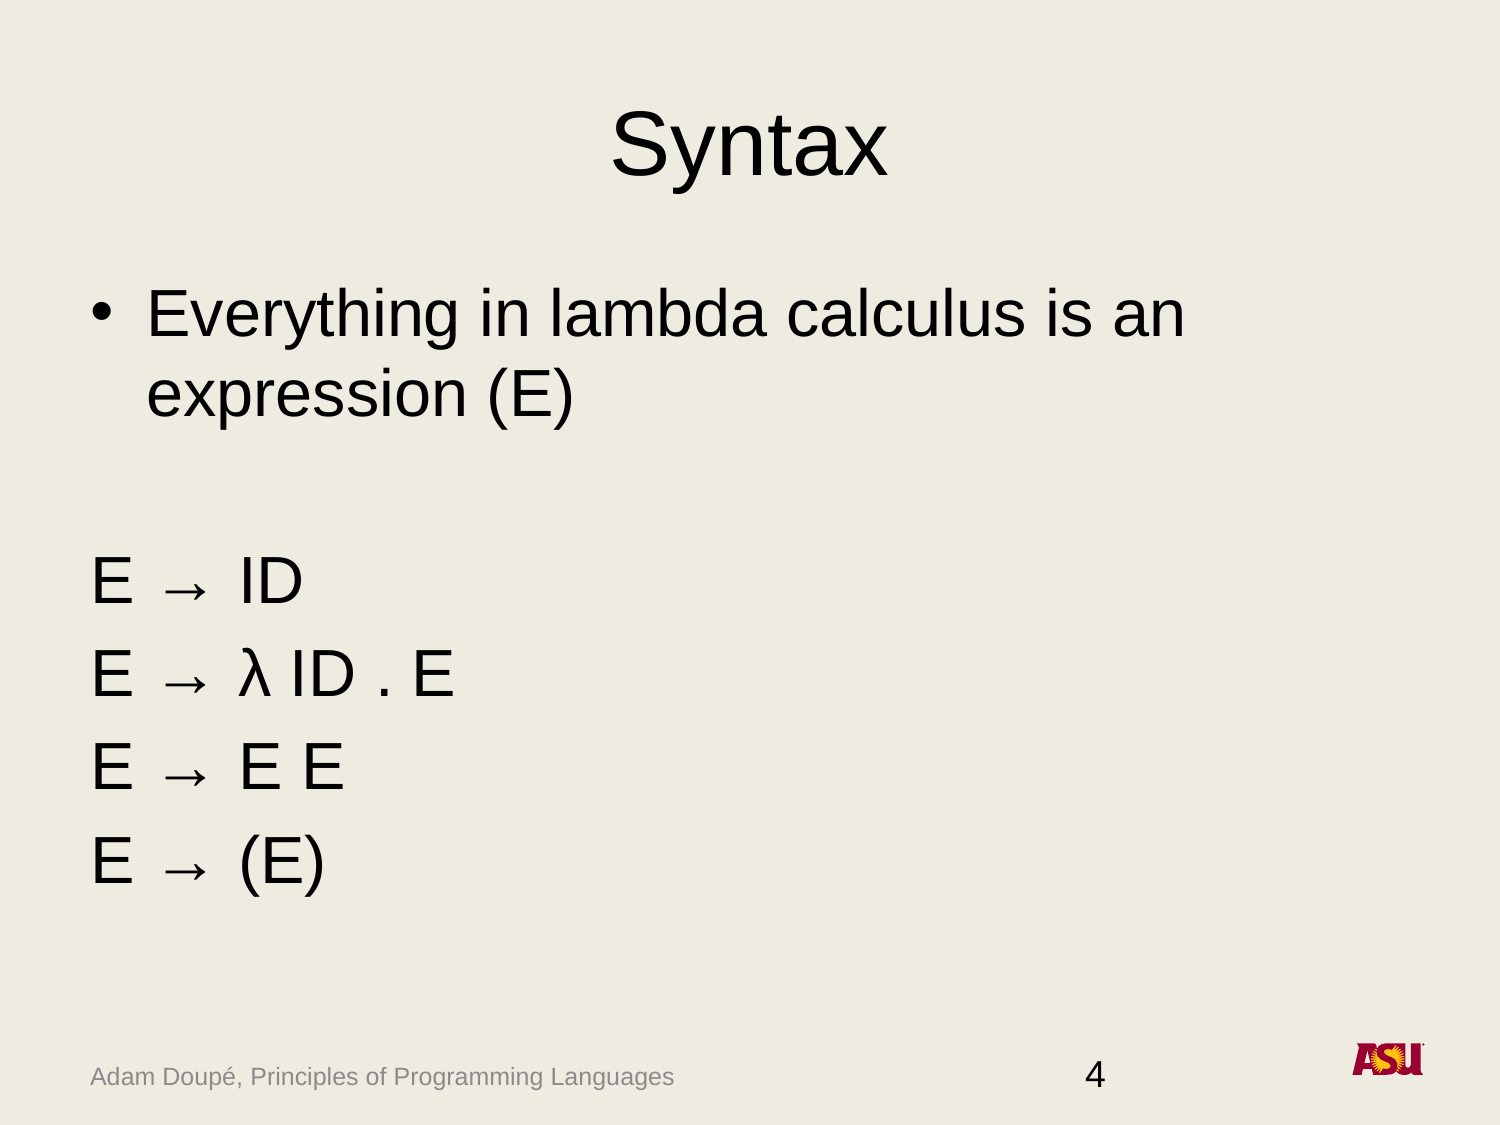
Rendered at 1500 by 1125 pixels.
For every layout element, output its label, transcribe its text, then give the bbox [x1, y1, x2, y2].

title Syntax [75, 45, 1425, 233]
slide_number 4 [1070, 1042, 1421, 1103]
list Everything in lambda calculus is an expression (E) E → ID E → λ ID . E E → E E E → (E) [75, 262, 1425, 1005]
